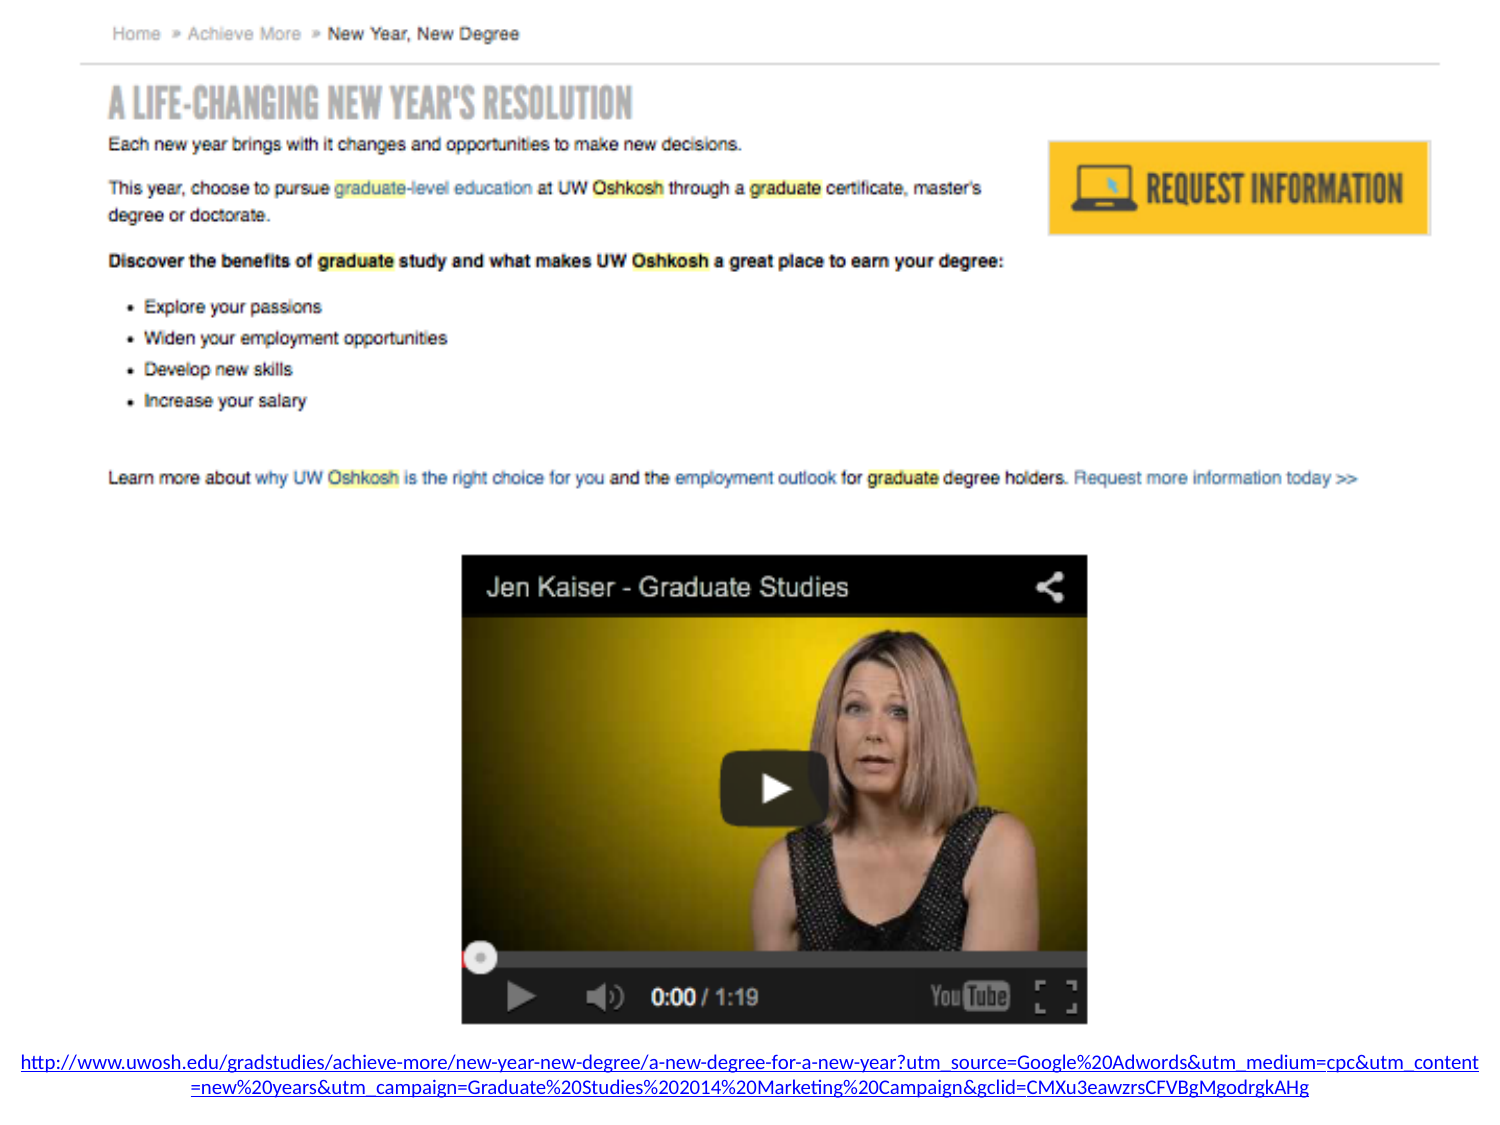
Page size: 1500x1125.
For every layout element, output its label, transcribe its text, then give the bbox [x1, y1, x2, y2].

text_box http://www.uwosh.edu/gradstudies/achieve-more/new-year-new-degree/a-new-degree-for-a-new-year?utm_source=Google%20Adwords&utm_medium=cpc&utm_content=new%20years&utm_campaign=Graduate%20Studies%202014%20Marketing%20Campaign&gclid=CMXu3eawzrsCFVBgMgodrgkAHg [0, 1041, 1500, 1125]
picture [41, 3, 1457, 1061]
